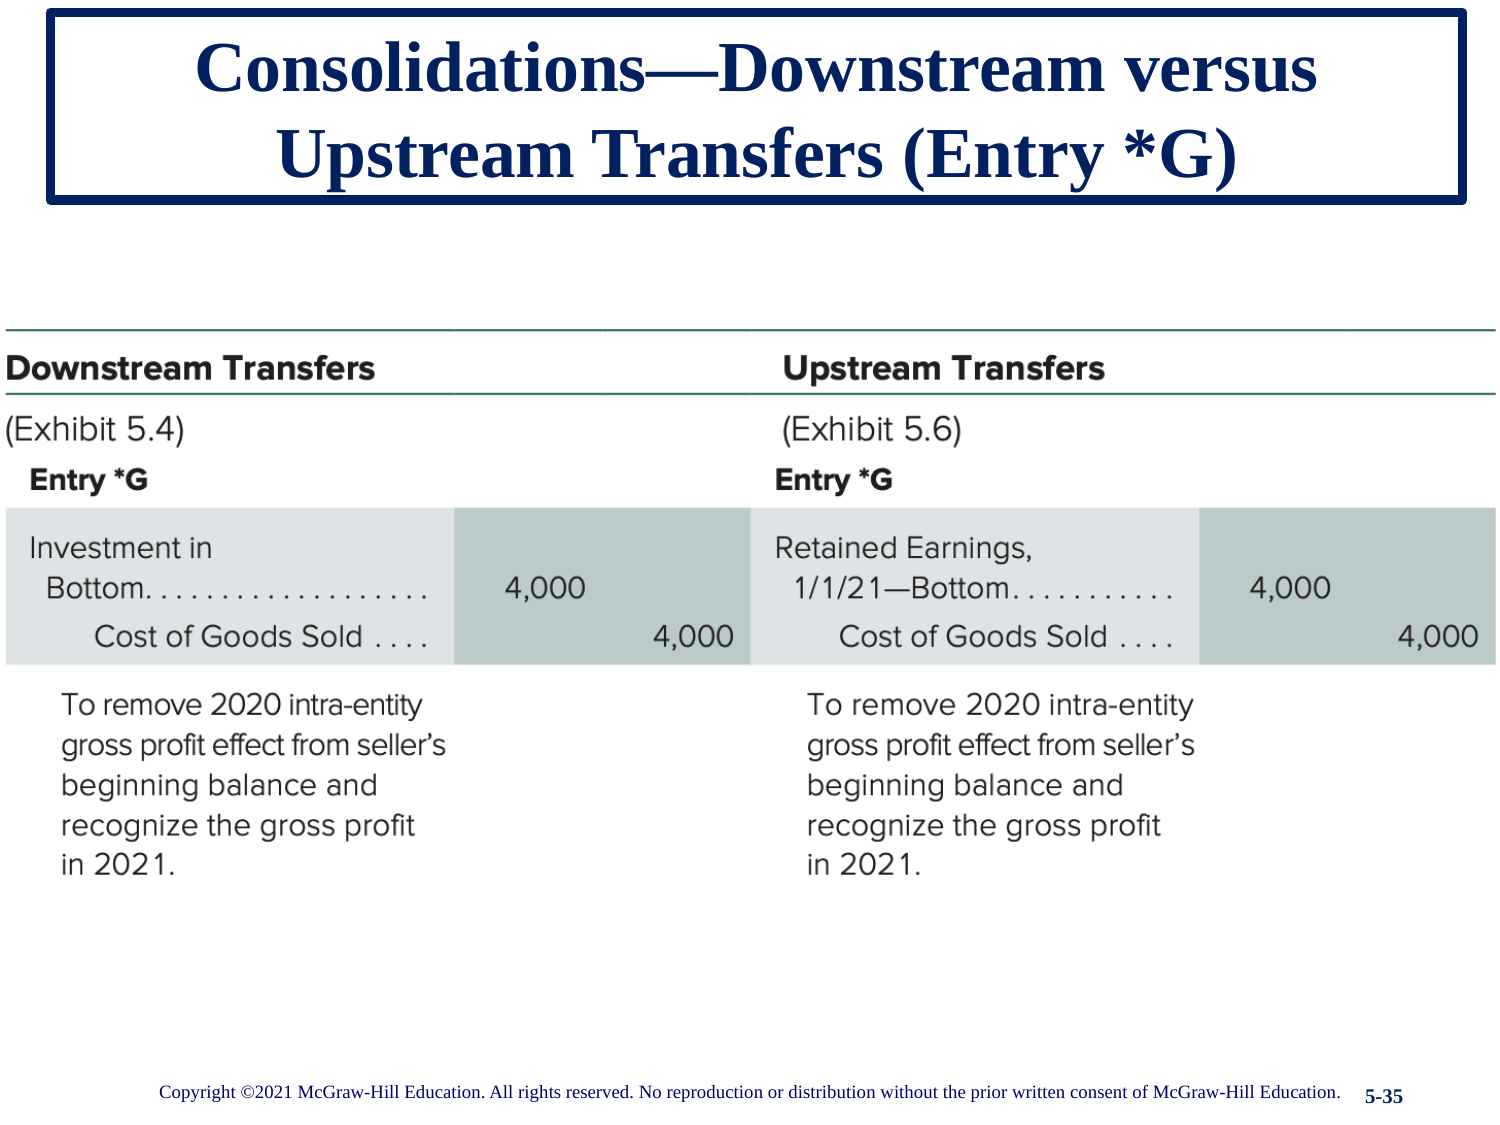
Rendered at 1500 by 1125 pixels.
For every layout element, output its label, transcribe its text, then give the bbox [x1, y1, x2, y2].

picture [0, 324, 1500, 884]
title Consolidations—Downstream versus Upstream Transfers (Entry *G) [46, 8, 1467, 205]
slide_number 5-35 [1350, 1074, 1438, 1125]
text_box Copyright ©2021 McGraw-Hill Education. All rights reserved. No reproduction or distribution without the prior written consent of McGraw-Hill Education. [76, 1072, 1424, 1110]
